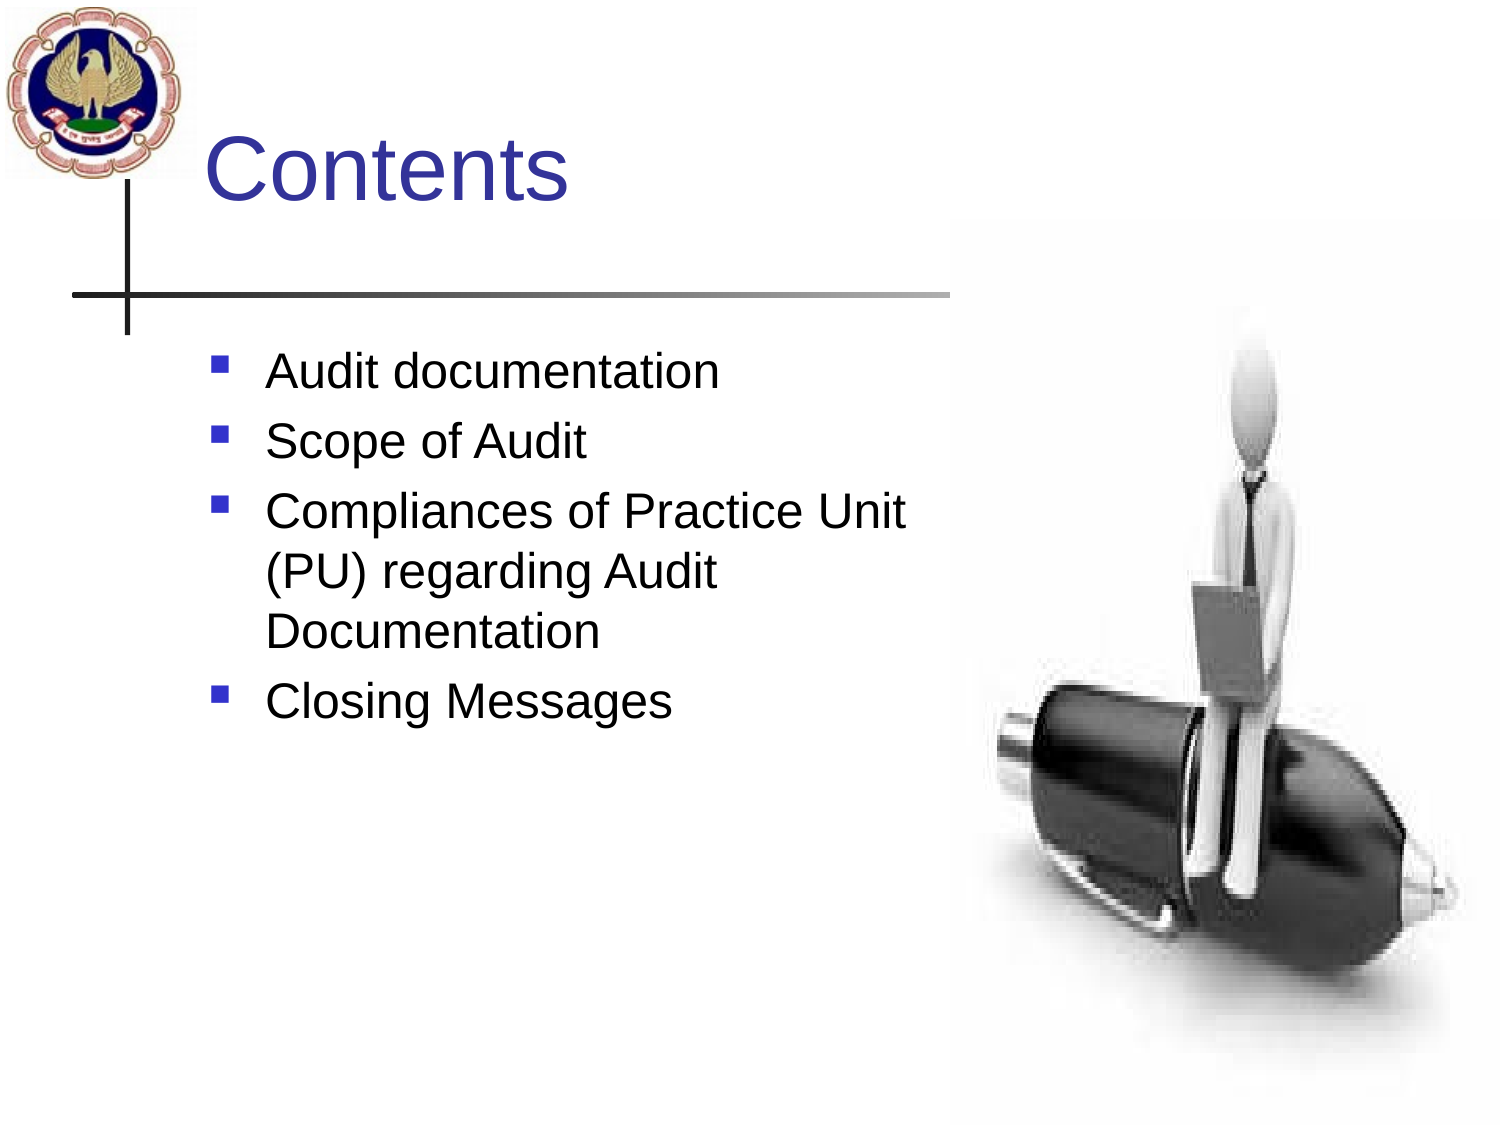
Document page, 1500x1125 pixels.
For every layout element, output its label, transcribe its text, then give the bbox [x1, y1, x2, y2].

picture [5, 7, 197, 179]
picture [950, 219, 1500, 1125]
list Audit documentation Scope of Audit Compliances of Practice Unit (PU) regarding Audit Documentation Closing Messages [193, 330, 940, 1007]
title Contents [188, 101, 904, 289]
